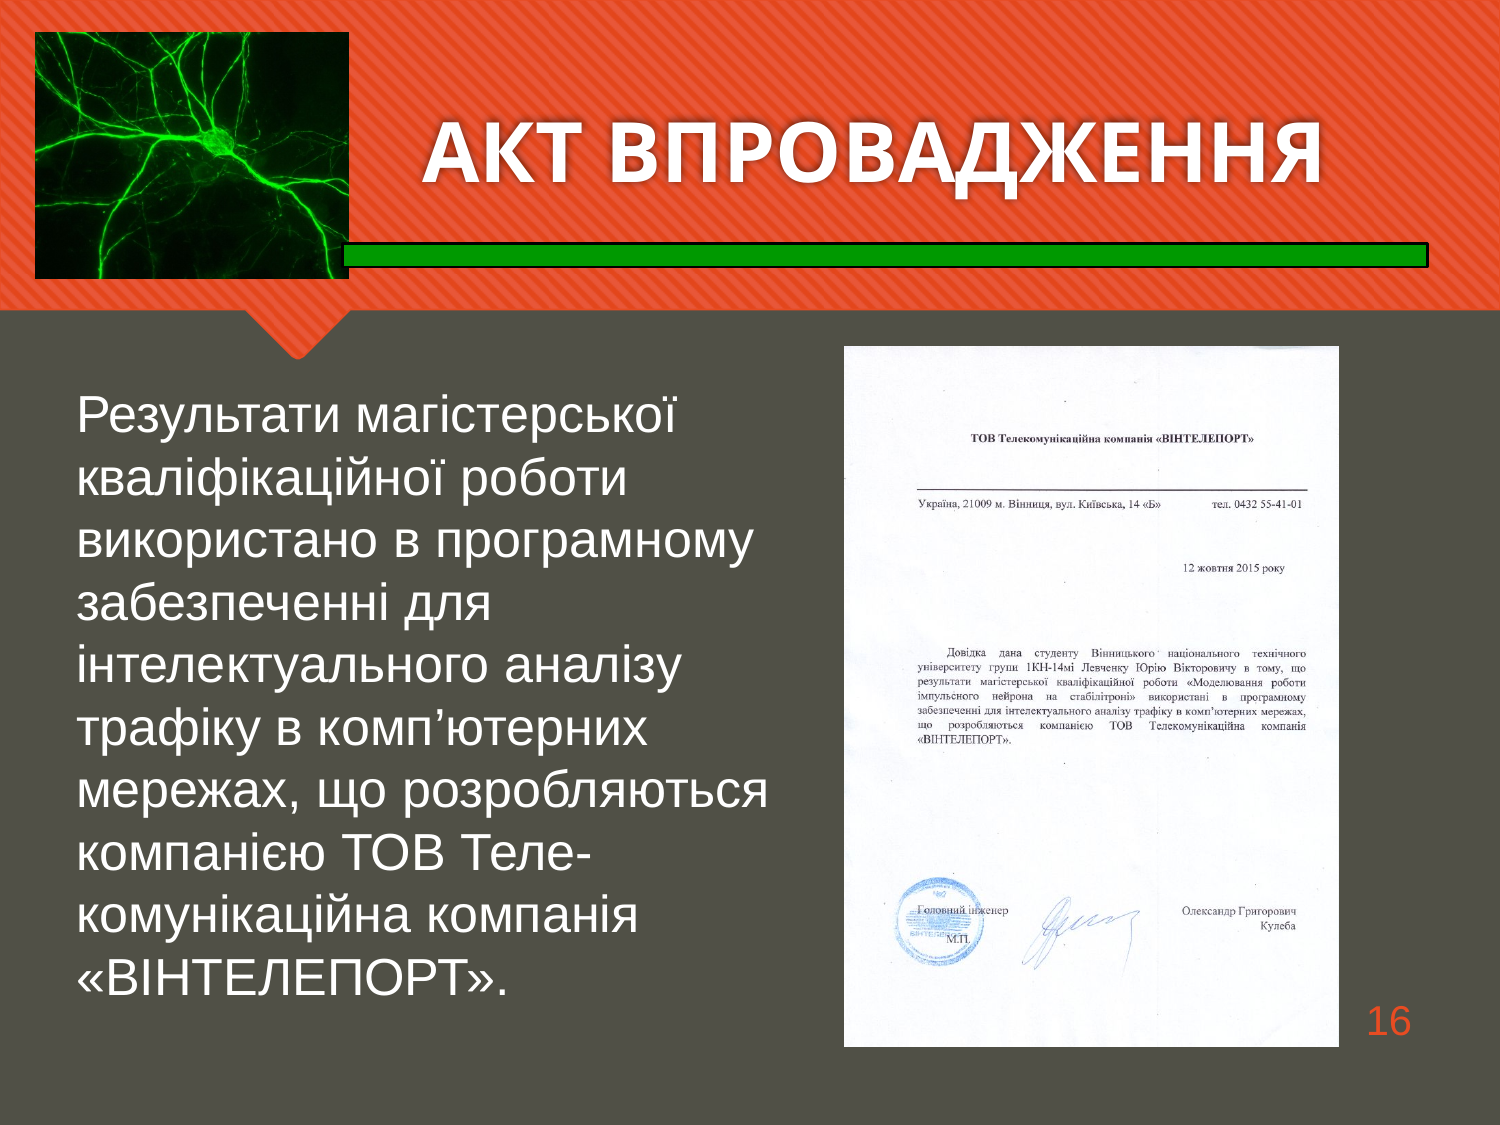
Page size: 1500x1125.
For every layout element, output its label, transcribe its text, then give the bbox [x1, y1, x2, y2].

title АКТ ВПРОВАДЖЕННЯ [407, 54, 1447, 207]
text_box [349, 242, 1429, 268]
slide_number 16 [1296, 970, 1428, 1051]
text_box Результати магістерської кваліфікаційної роботи використано в програмному забезпеченні для інтелектуального аналізу трафіку в комп’ютерних мережах, що розробляються компанією ТОВ Теле-комунікаційна компанія «ВІНТЕЛЕПОРТ». [61, 373, 810, 1013]
picture [34, 32, 349, 280]
picture [844, 346, 1340, 1047]
